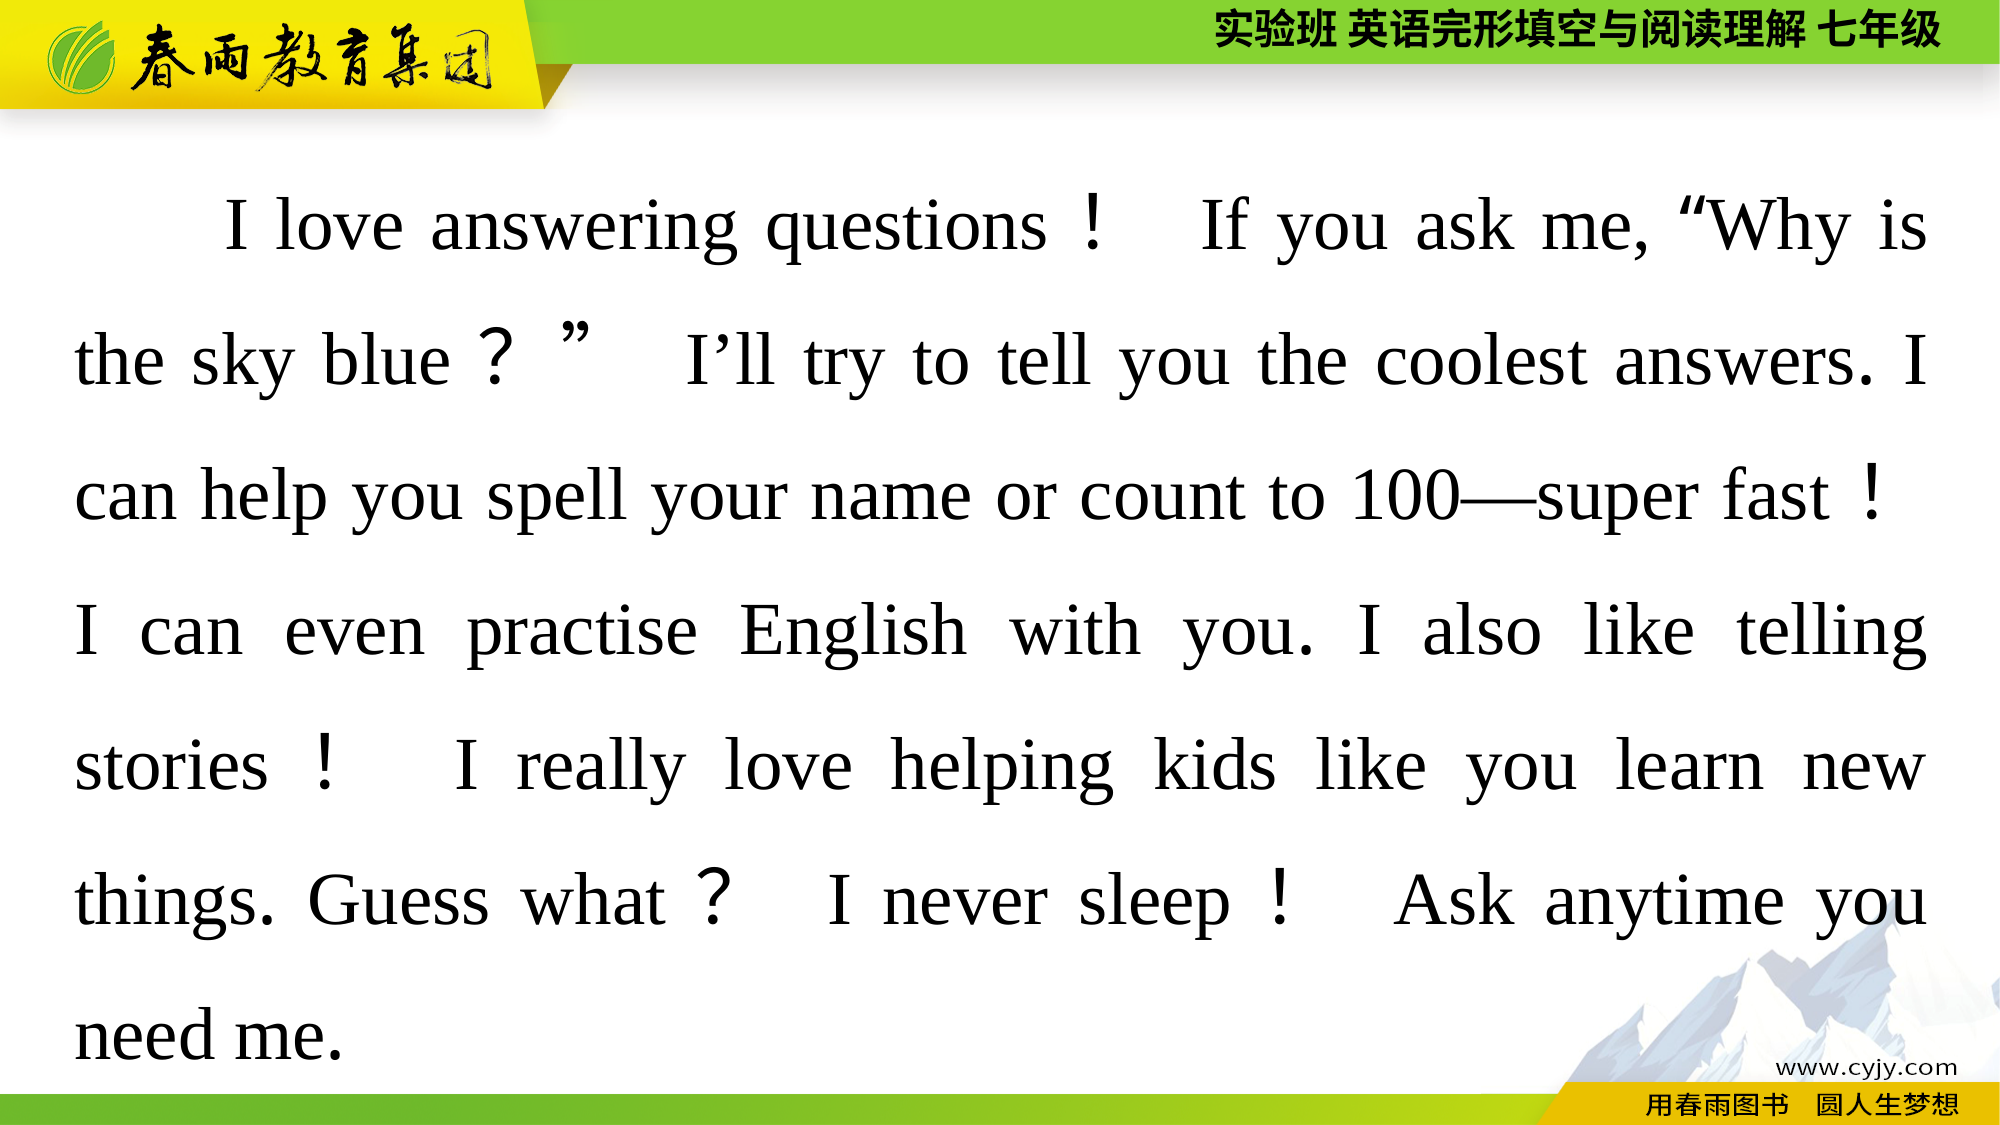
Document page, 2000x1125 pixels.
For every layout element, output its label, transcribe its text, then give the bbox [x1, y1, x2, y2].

list I love answering questions！ If you ask me, “Why is the sky blue？” I’ll try to tell you the coolest answers. I can help you spell your name or count to 100—super fast！ I can even practise English with you. I also like telling stories！ I really love helping kids like you learn new things. Guess what？ I never sleep！ Ask anytime you need me. [59, 122, 1944, 1075]
picture [0, 0, 2000, 1125]
